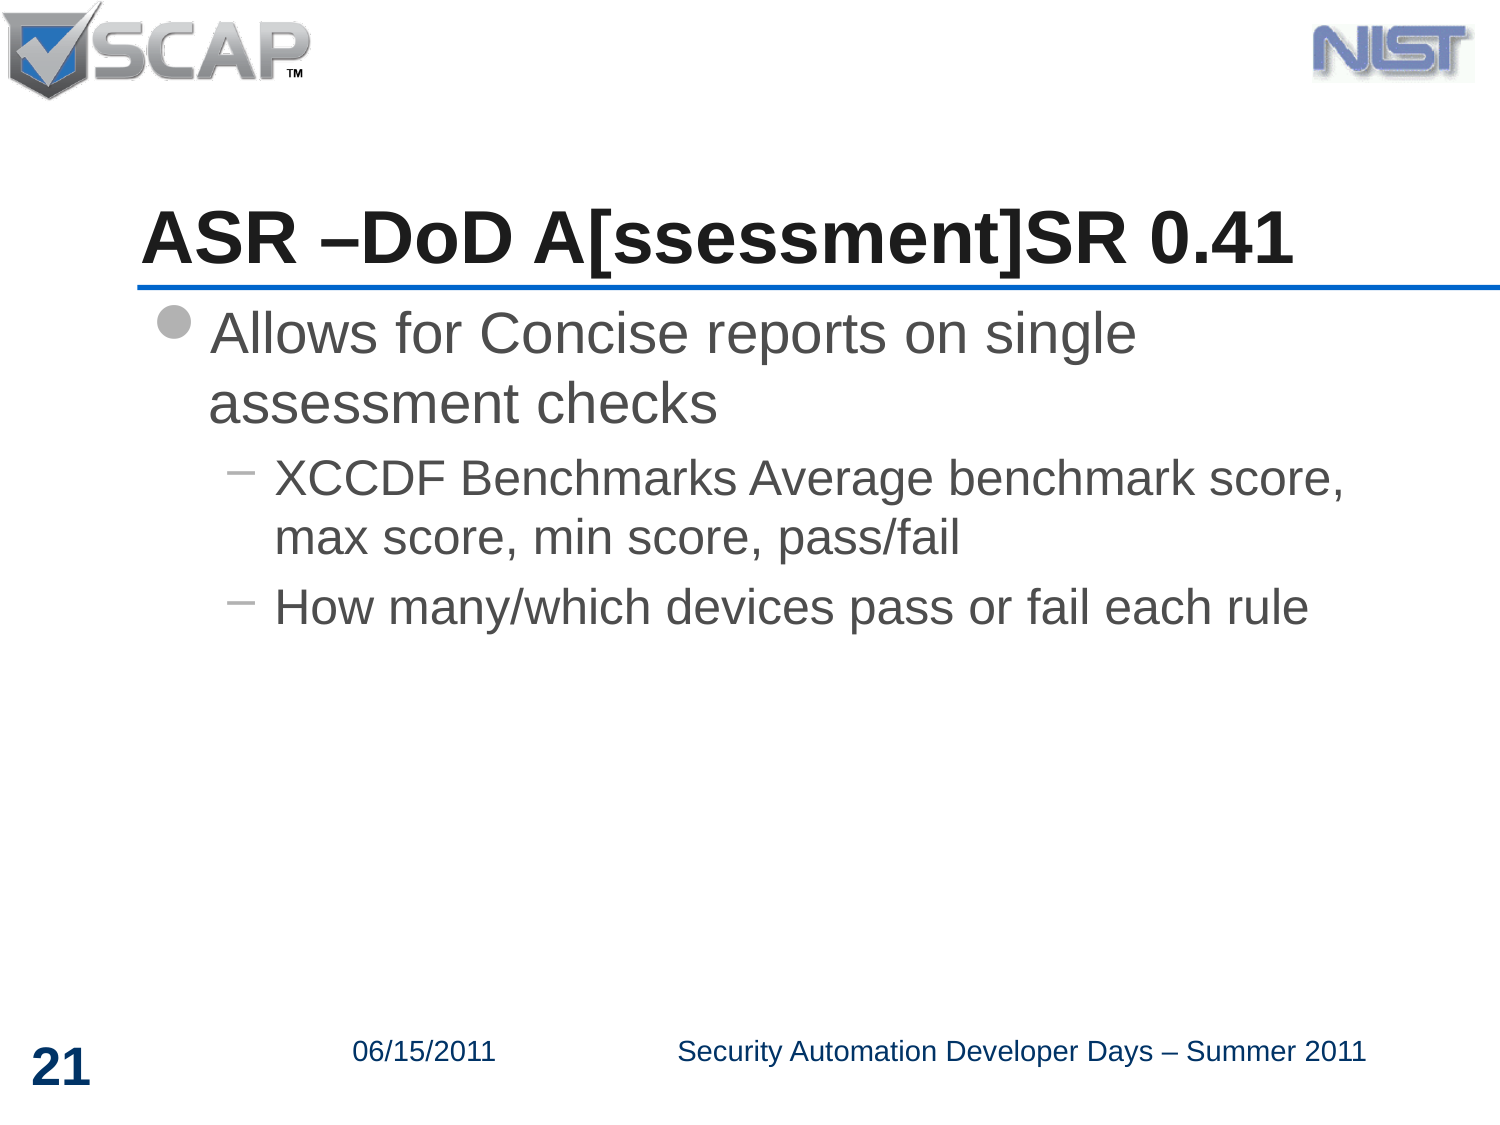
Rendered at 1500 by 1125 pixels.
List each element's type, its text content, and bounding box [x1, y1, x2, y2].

title ASR –DoD A[ssessment]SR 0.41 [124, 99, 1426, 288]
footer Security Automation Developer Days – Summer 2011 [662, 1025, 1426, 1103]
picture [1312, 24, 1475, 83]
picture [0, 0, 313, 103]
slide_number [337, 1026, 662, 1103]
list Allows for Concise reports on single assessment checks XCCDF Benchmarks Average benchmark score, max score, min score, pass/fail How many/which devices pass or fail each rule [137, 287, 1400, 1026]
slide_number 21 [13, 1023, 111, 1105]
